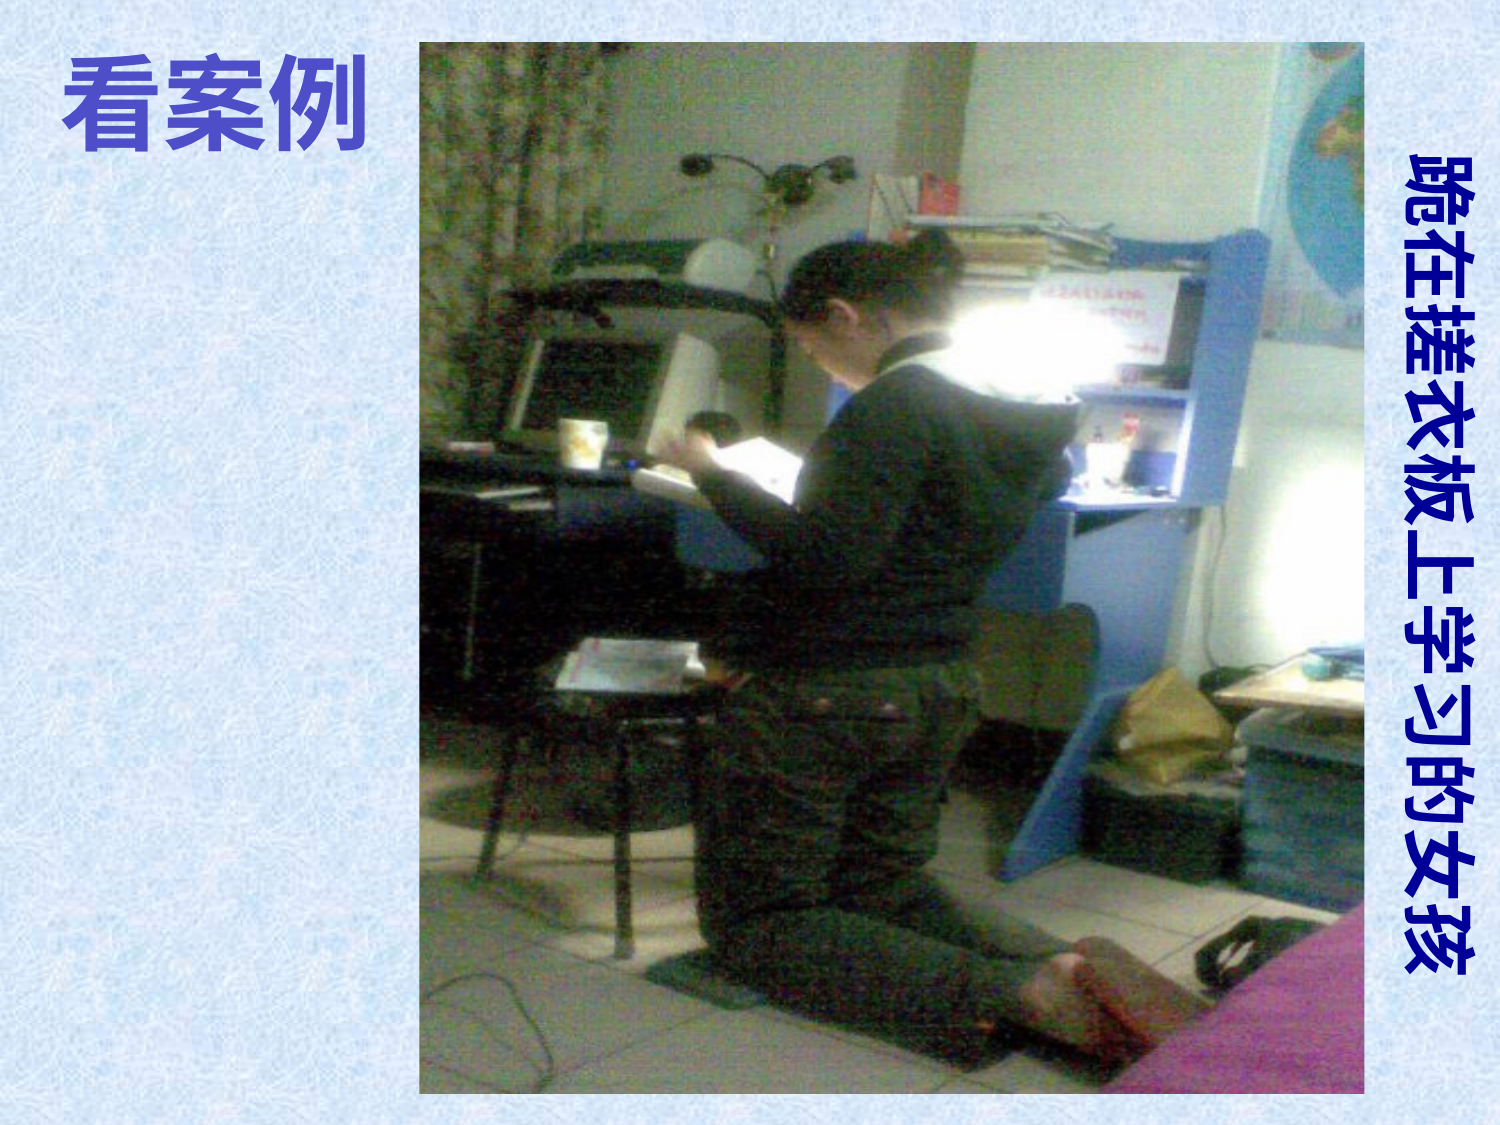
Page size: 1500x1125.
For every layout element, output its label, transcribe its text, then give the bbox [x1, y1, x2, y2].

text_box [419, 41, 1495, 1095]
picture [0, 0, 1500, 1125]
text_box 看案例 [35, 30, 396, 171]
